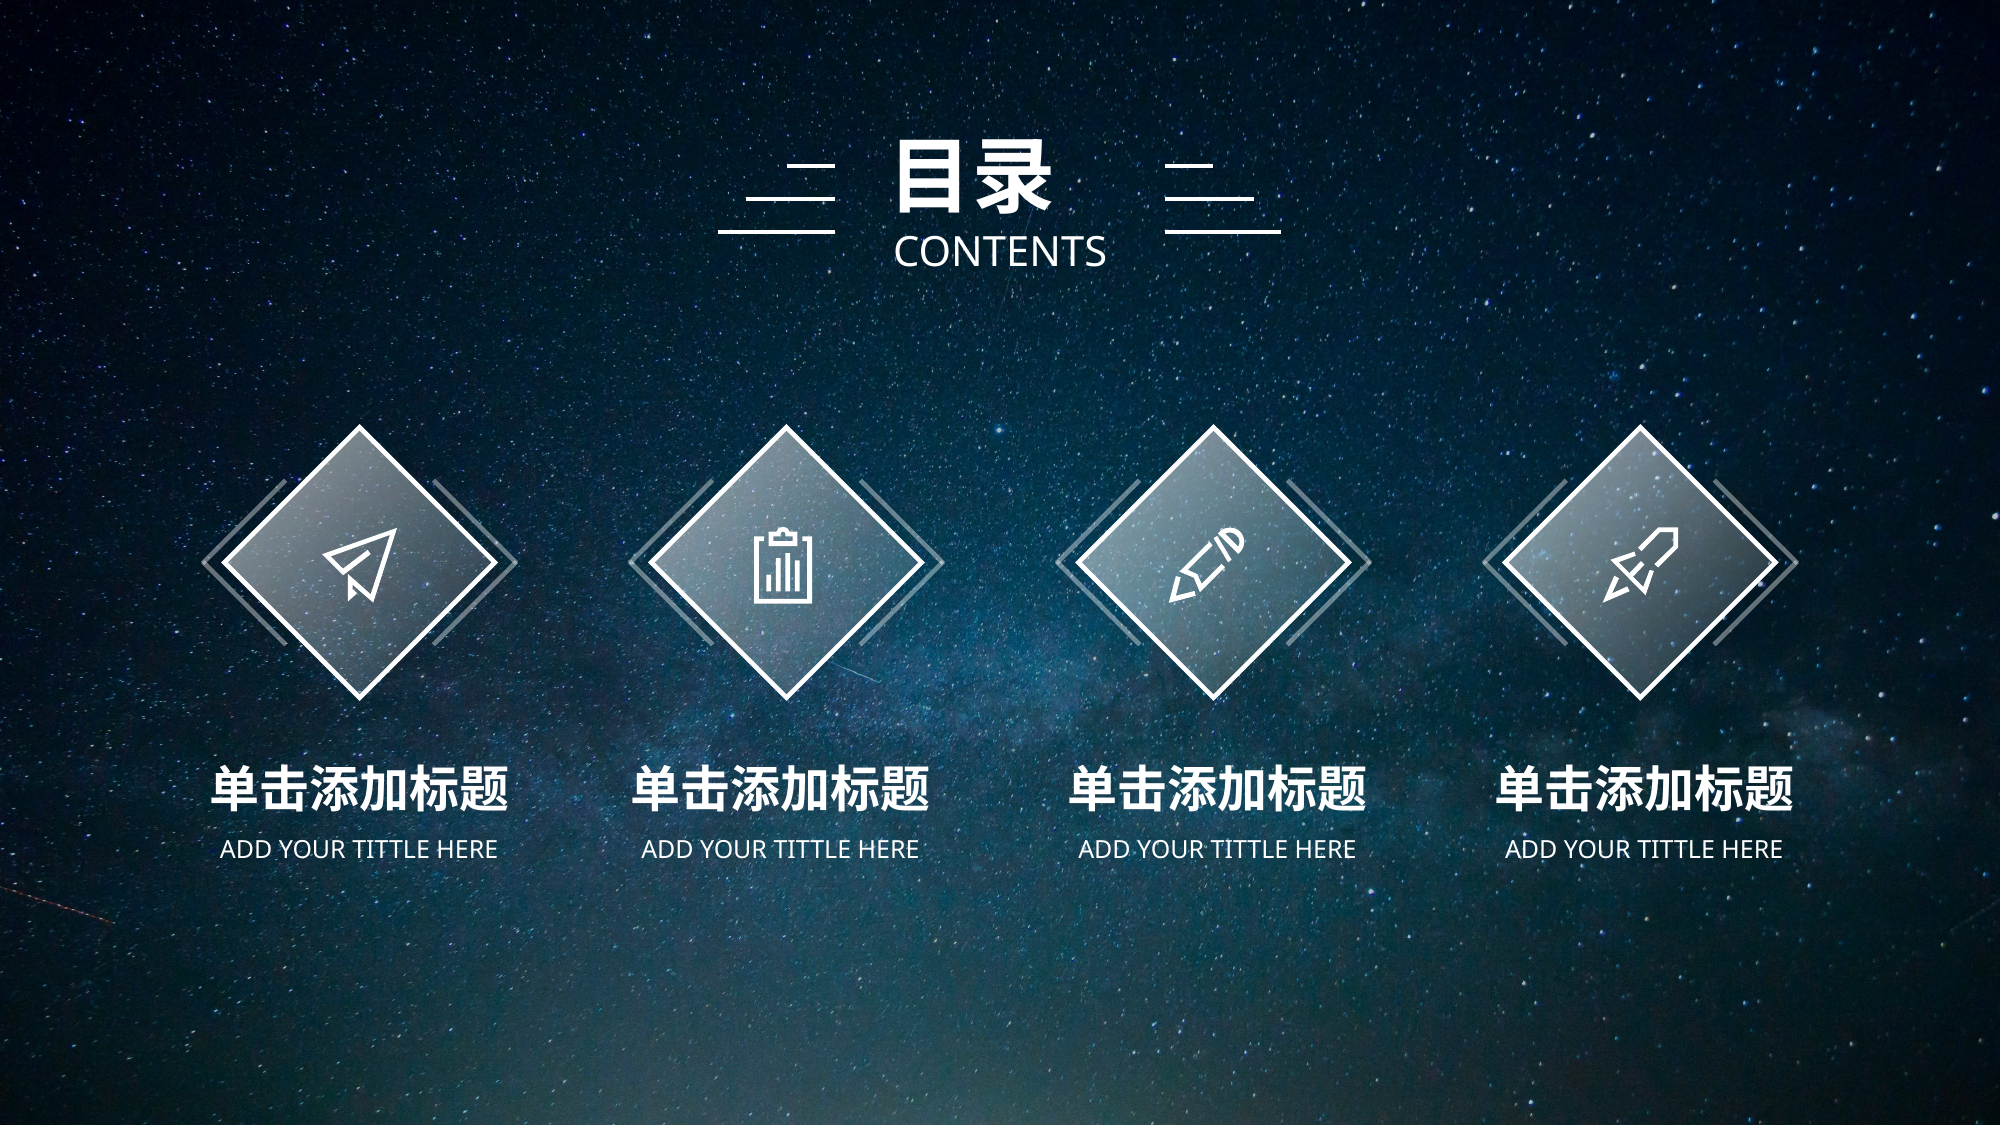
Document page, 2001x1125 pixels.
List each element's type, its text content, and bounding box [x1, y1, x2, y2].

text_box [322, 527, 398, 603]
text_box [286, 425, 433, 700]
text_box [713, 425, 859, 700]
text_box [859, 480, 944, 645]
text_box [718, 115, 1282, 283]
text_box [1567, 425, 1713, 700]
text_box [433, 480, 517, 645]
text_box [1140, 425, 1287, 700]
text_box 单击添加标题 [123, 750, 544, 826]
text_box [1602, 527, 1679, 603]
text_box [202, 480, 286, 645]
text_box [1287, 480, 1371, 645]
picture [0, 0, 2000, 1125]
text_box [1713, 480, 1798, 645]
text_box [1483, 480, 1567, 645]
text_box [1168, 527, 1246, 603]
text_box 单击添加标题 [1408, 750, 1881, 826]
text_box ADD YOUR TITTLE HERE [123, 826, 544, 871]
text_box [629, 480, 713, 645]
text_box 单击添加标题 [544, 750, 981, 826]
text_box 单击添加标题 [981, 750, 1408, 826]
text_box ADD YOUR TITTLE HERE [1408, 826, 1881, 871]
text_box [1056, 480, 1140, 645]
text_box ADD YOUR TITTLE HERE [981, 826, 1408, 871]
text_box ADD YOUR TITTLE HERE [544, 826, 981, 871]
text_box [754, 526, 812, 604]
